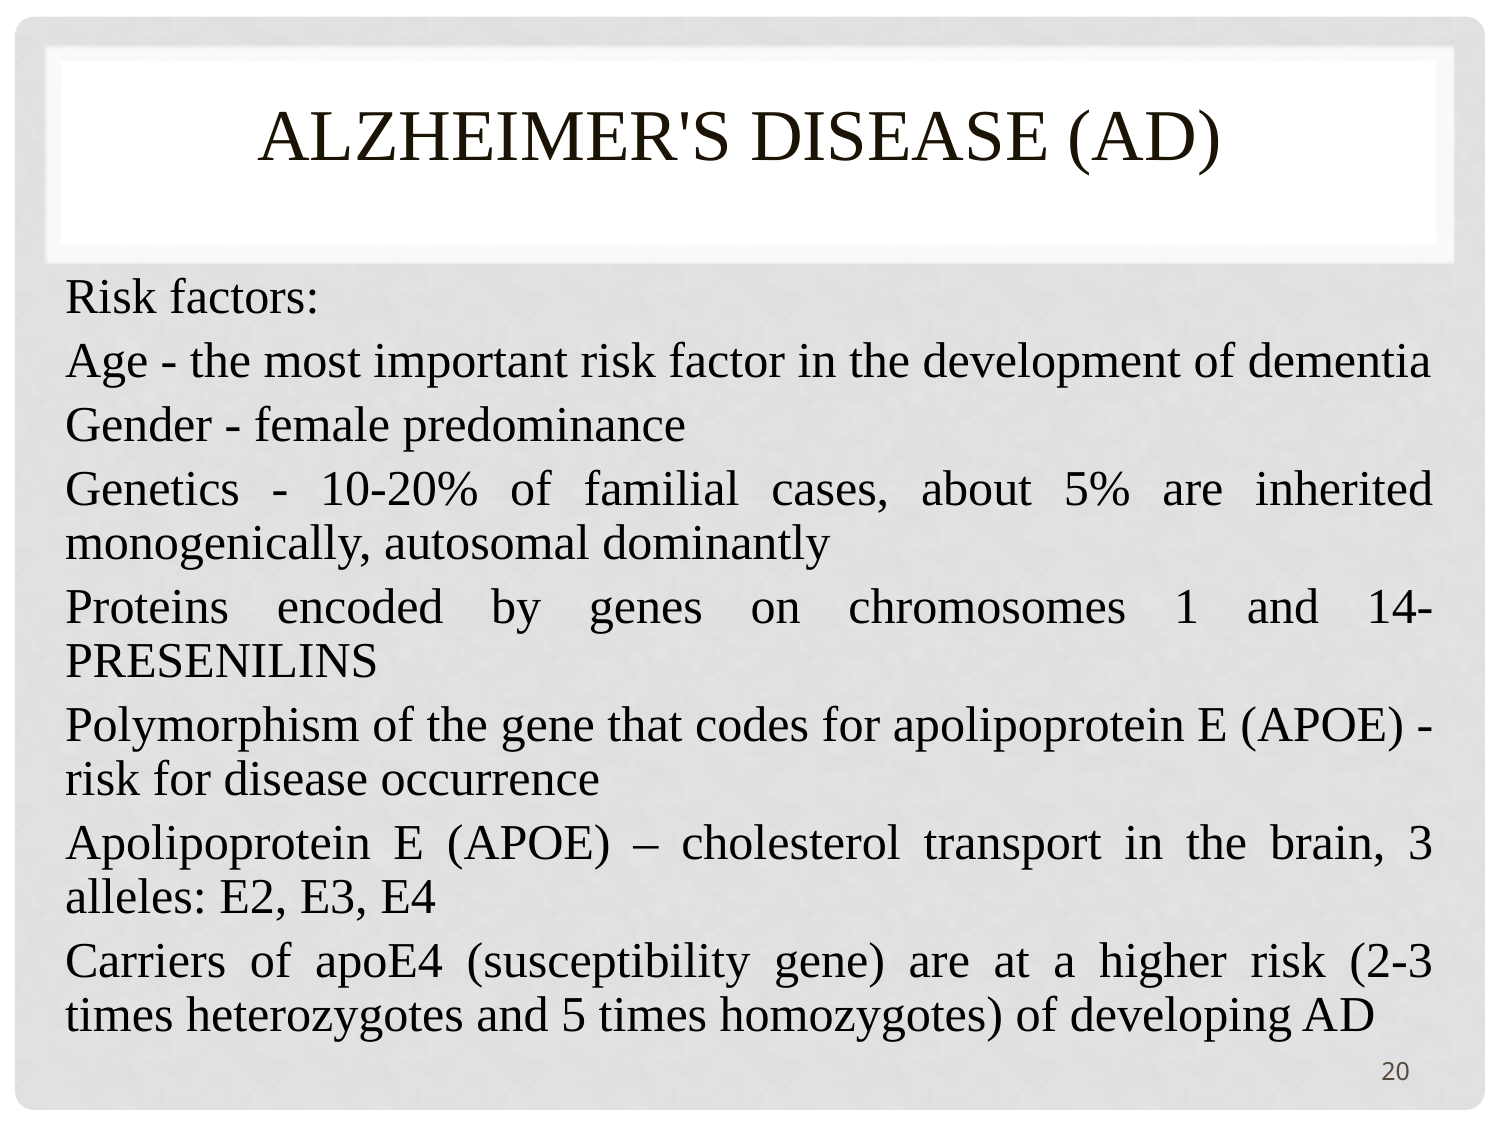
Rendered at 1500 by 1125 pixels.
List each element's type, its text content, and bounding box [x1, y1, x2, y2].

text_box Alzheimer's disease (AD) [112, 37, 1367, 225]
list Risk factors: Age - the most important risk factor in the development of dementia Gender - female predominance Genetics - 10-20% of familial cases, about 5% are inherited monogenically, autosomal dominantly Proteins encoded by genes on chromosomes 1 and 14-PRESENILINS Polymorphism of the gene that codes for apolipoprotein E (APOE) - risk for disease occurrence Apolipoprotein E (APOE) – cholesterol transport in the brain, 3 alleles: E2, E3, E4 Carriers of apoE4 (susceptibility gene) are at a higher risk (2-3 times heterozygotes and 5 times homozygotes) of developing AD [50, 262, 1450, 1088]
slide_number 20 [1074, 1042, 1425, 1103]
